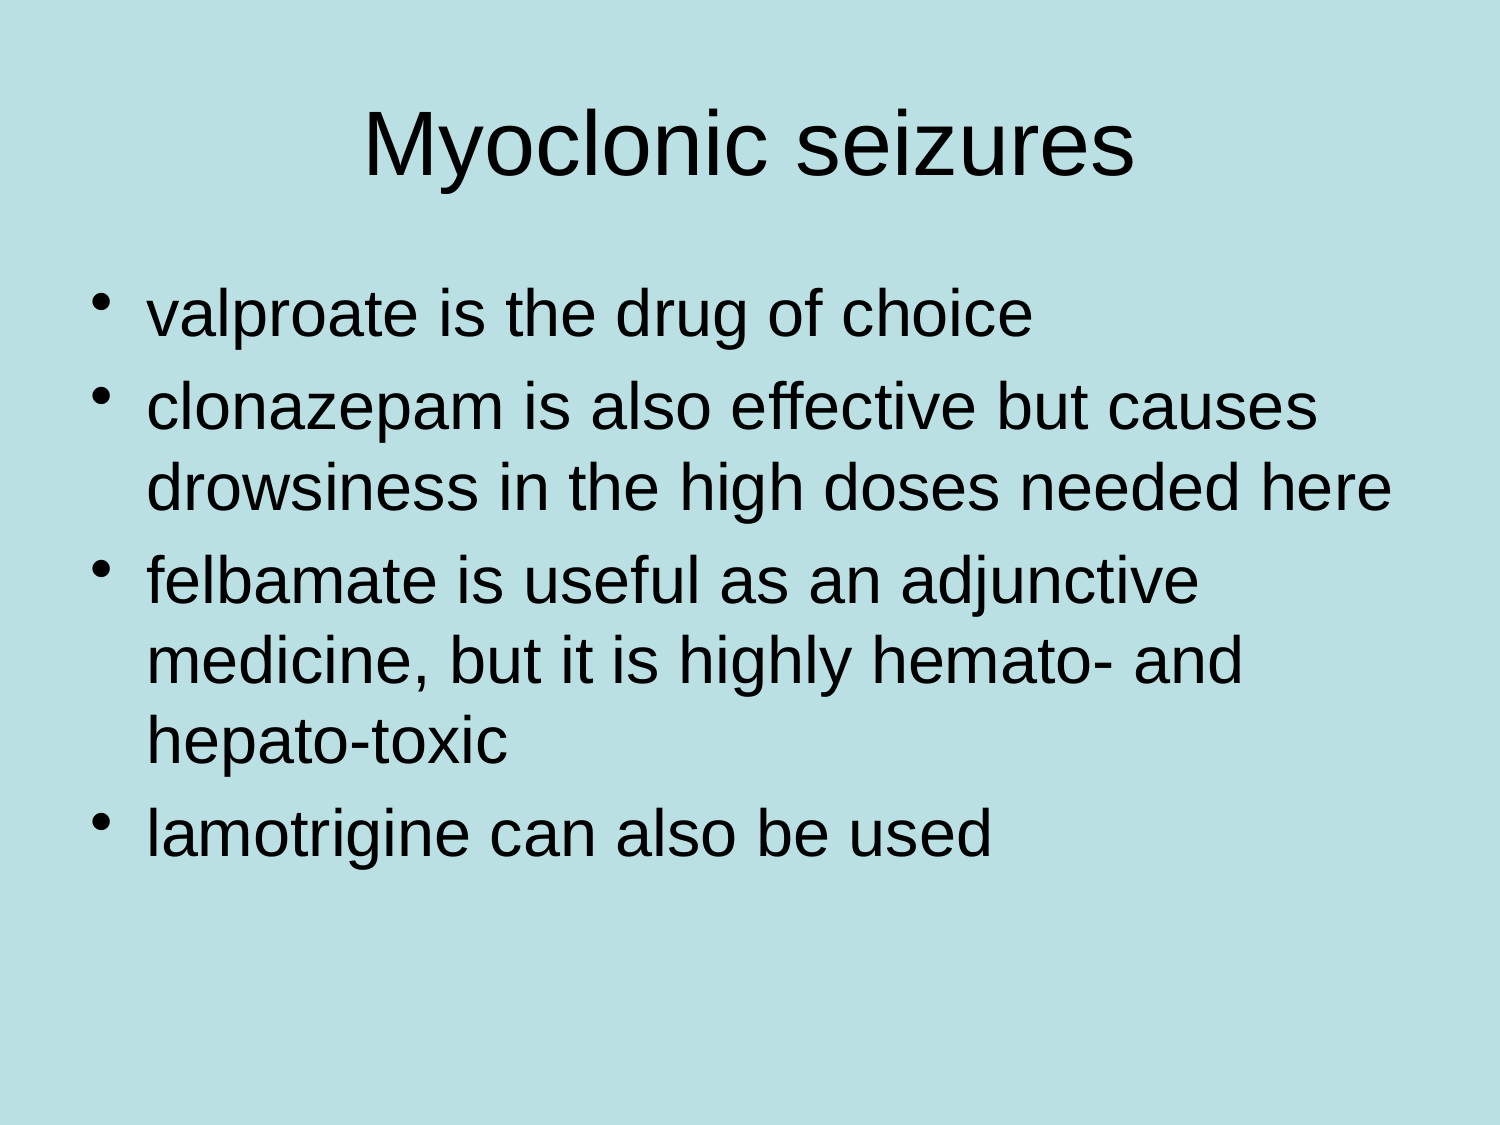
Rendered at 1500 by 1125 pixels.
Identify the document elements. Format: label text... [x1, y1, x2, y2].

title Myoclonic seizures [75, 45, 1425, 233]
list valproate is the drug of choice clonazepam is also effective but causes drowsiness in the high doses needed here felbamate is useful as an adjunctive medicine, but it is highly hemato- and hepato-toxic lamotrigine can also be used [75, 262, 1425, 1005]
